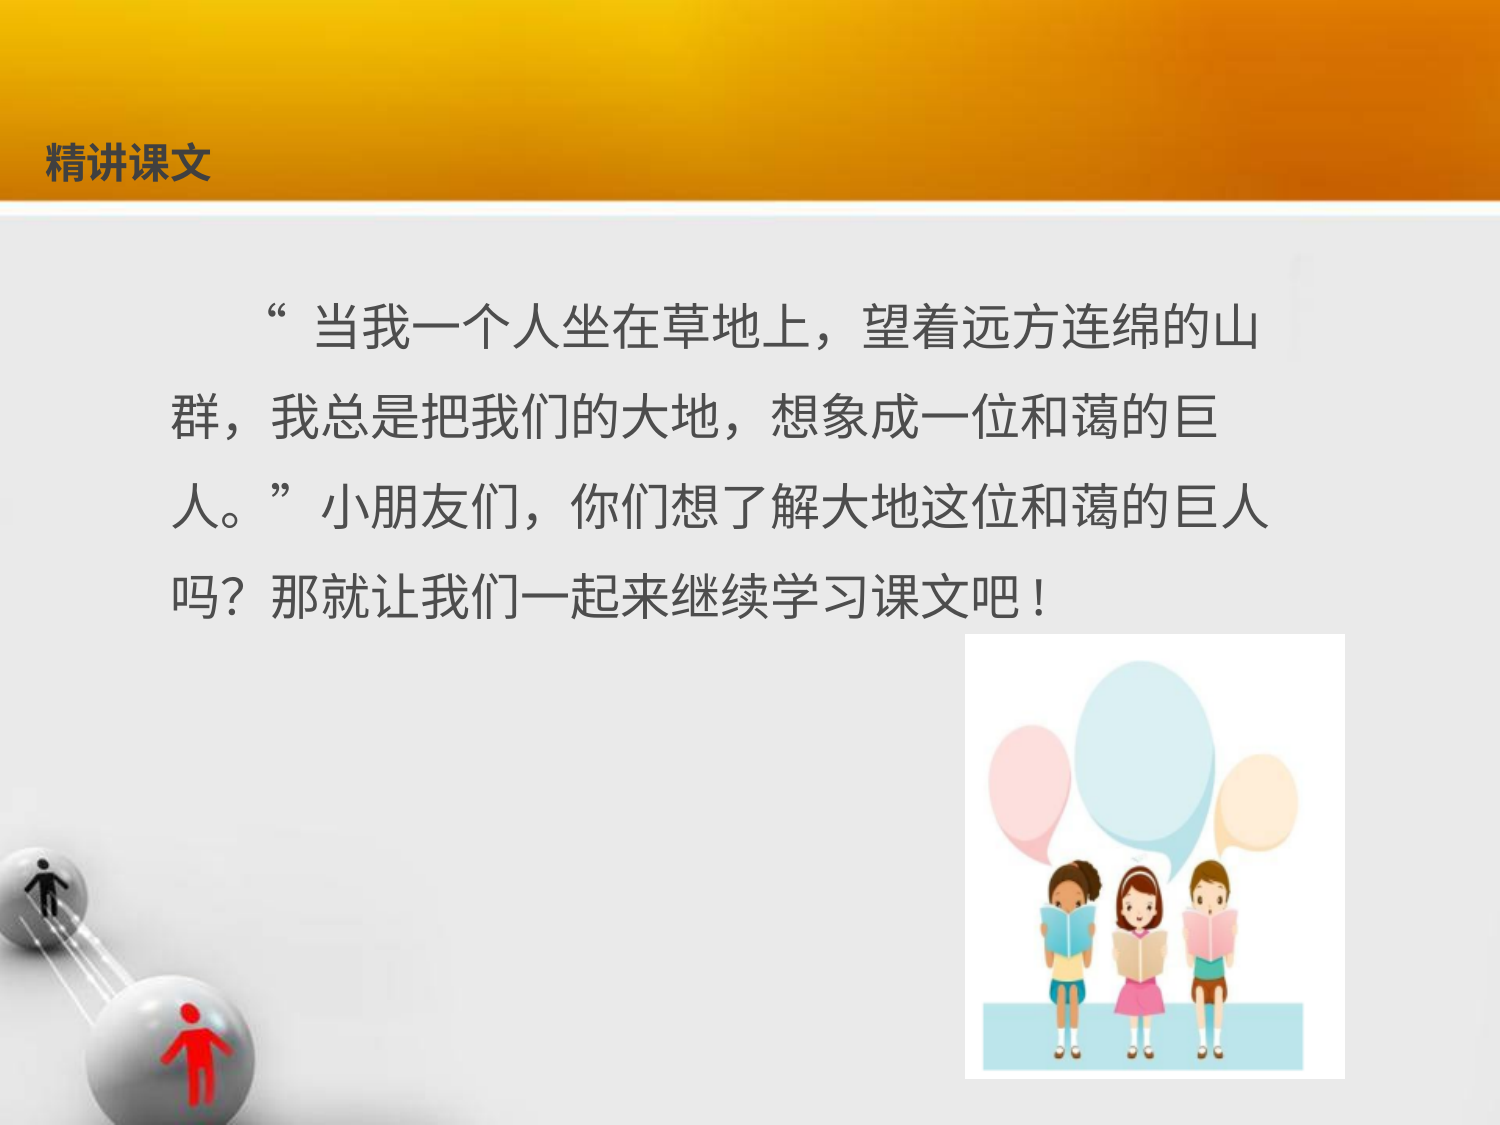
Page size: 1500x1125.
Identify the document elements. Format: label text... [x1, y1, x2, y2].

text_box “ 当我一个人坐在草地上，望着远方连绵的山群，我总是把我们的大地，想象成一位和蔼的巨人。”小朋友们，你们想了解大地这位和蔼的巨人吗？那就让我们一起来继续学习课文吧! [155, 257, 1345, 633]
picture [0, 0, 1500, 1125]
text_box 精讲课文 [30, 129, 228, 195]
